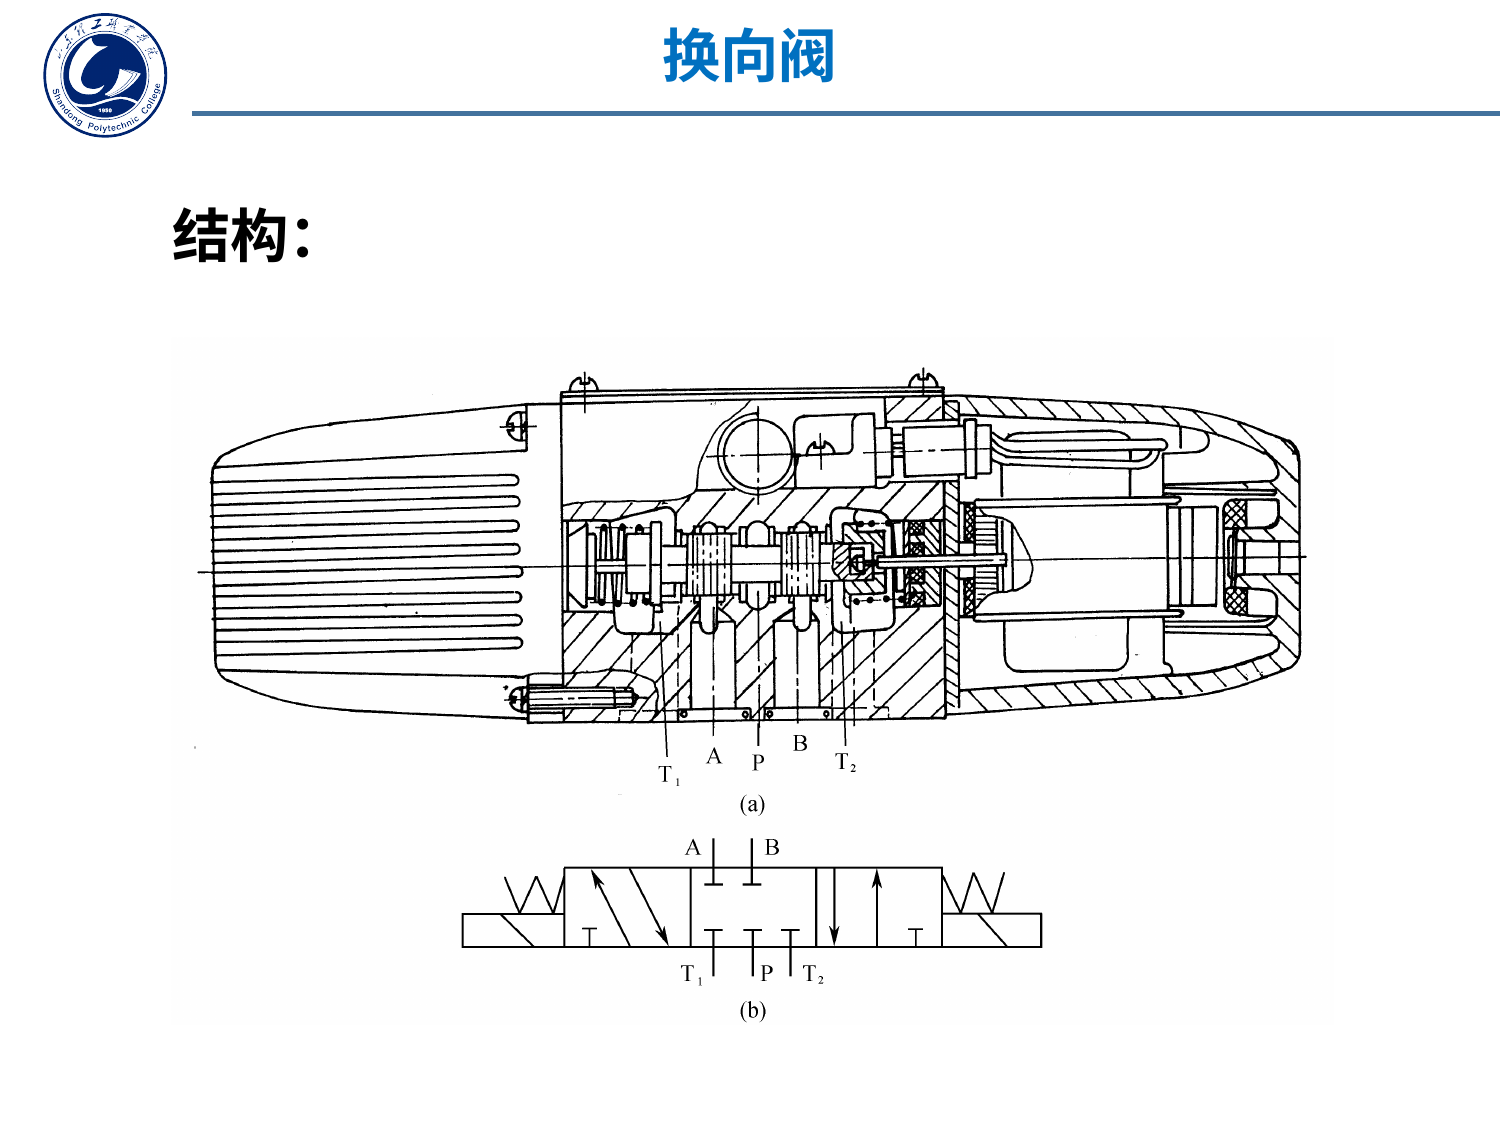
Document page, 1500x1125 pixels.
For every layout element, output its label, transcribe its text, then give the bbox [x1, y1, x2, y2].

text_box 换向阀 [178, 11, 1322, 97]
picture [43, 7, 174, 138]
picture [171, 337, 1335, 1025]
text_box 结构： [157, 191, 458, 277]
